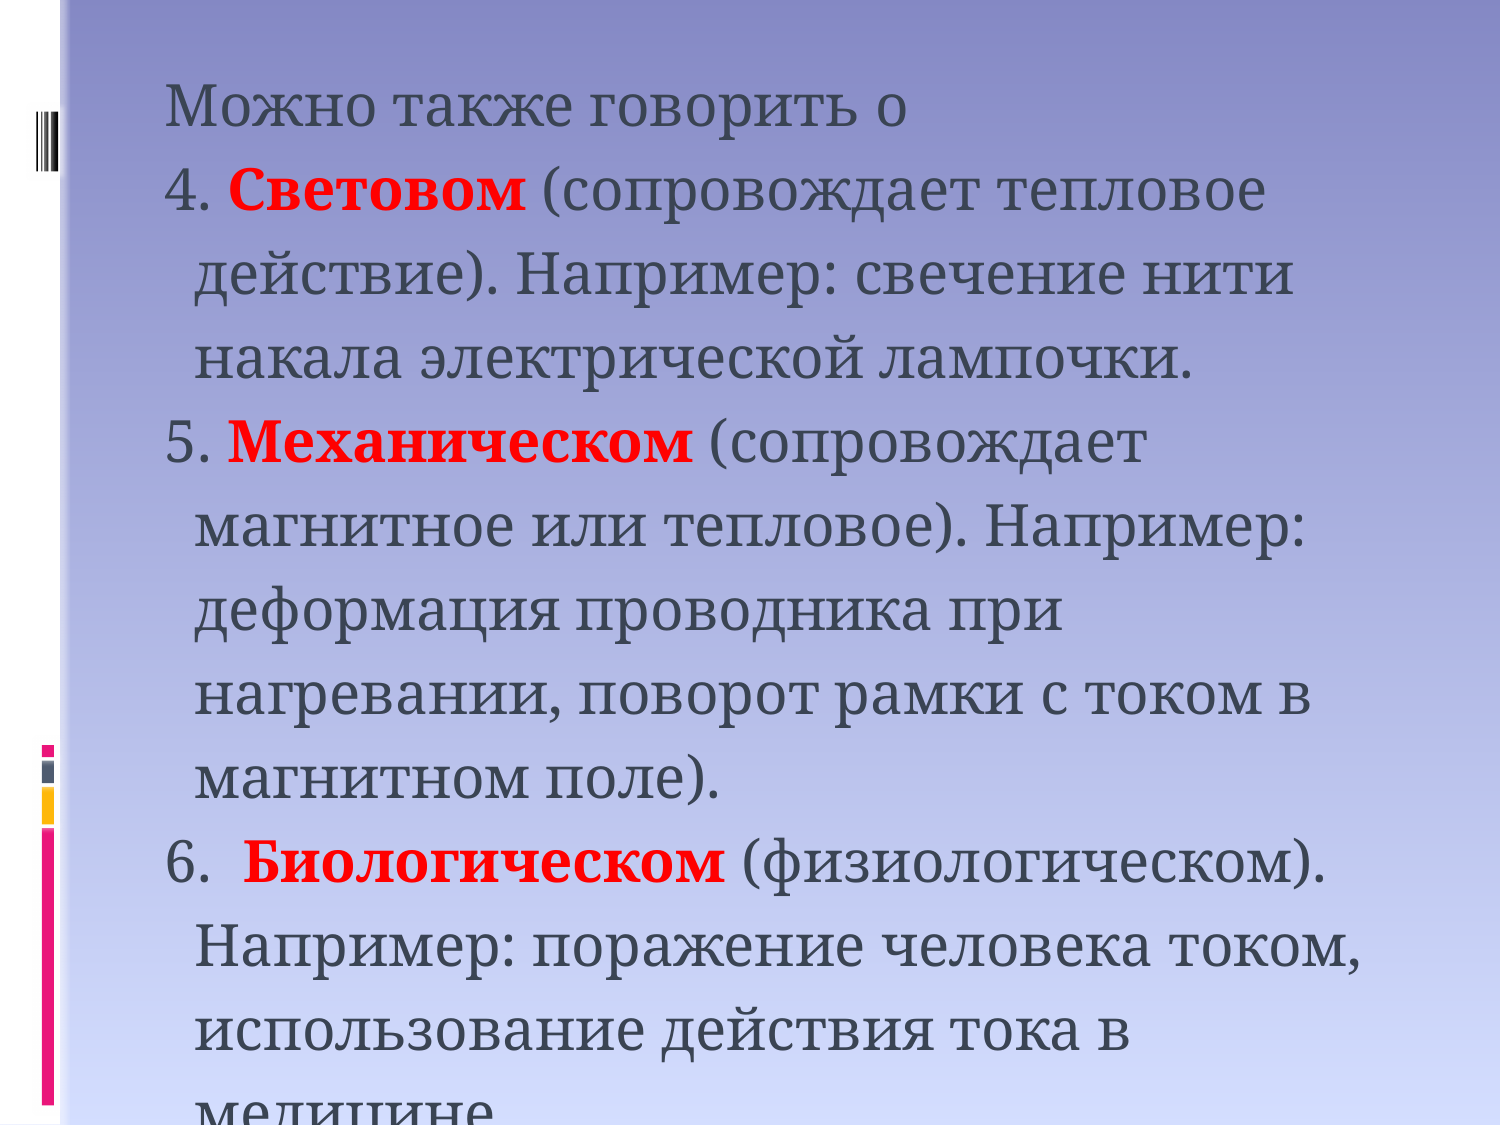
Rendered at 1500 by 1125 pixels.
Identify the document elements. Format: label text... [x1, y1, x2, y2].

list Можно также говорить о 4. Световом (сопровождает тепловое действие). Например: свечение нити накала электрической лампочки. 5. Механическом (сопровождает магнитное или тепловое). Например: деформация проводника при нагревании, поворот рамки с током в магнитном поле). 6. Биологическом (физиологическом). Например: поражение человека током, использование действия тока в медицине. [150, 46, 1425, 1043]
